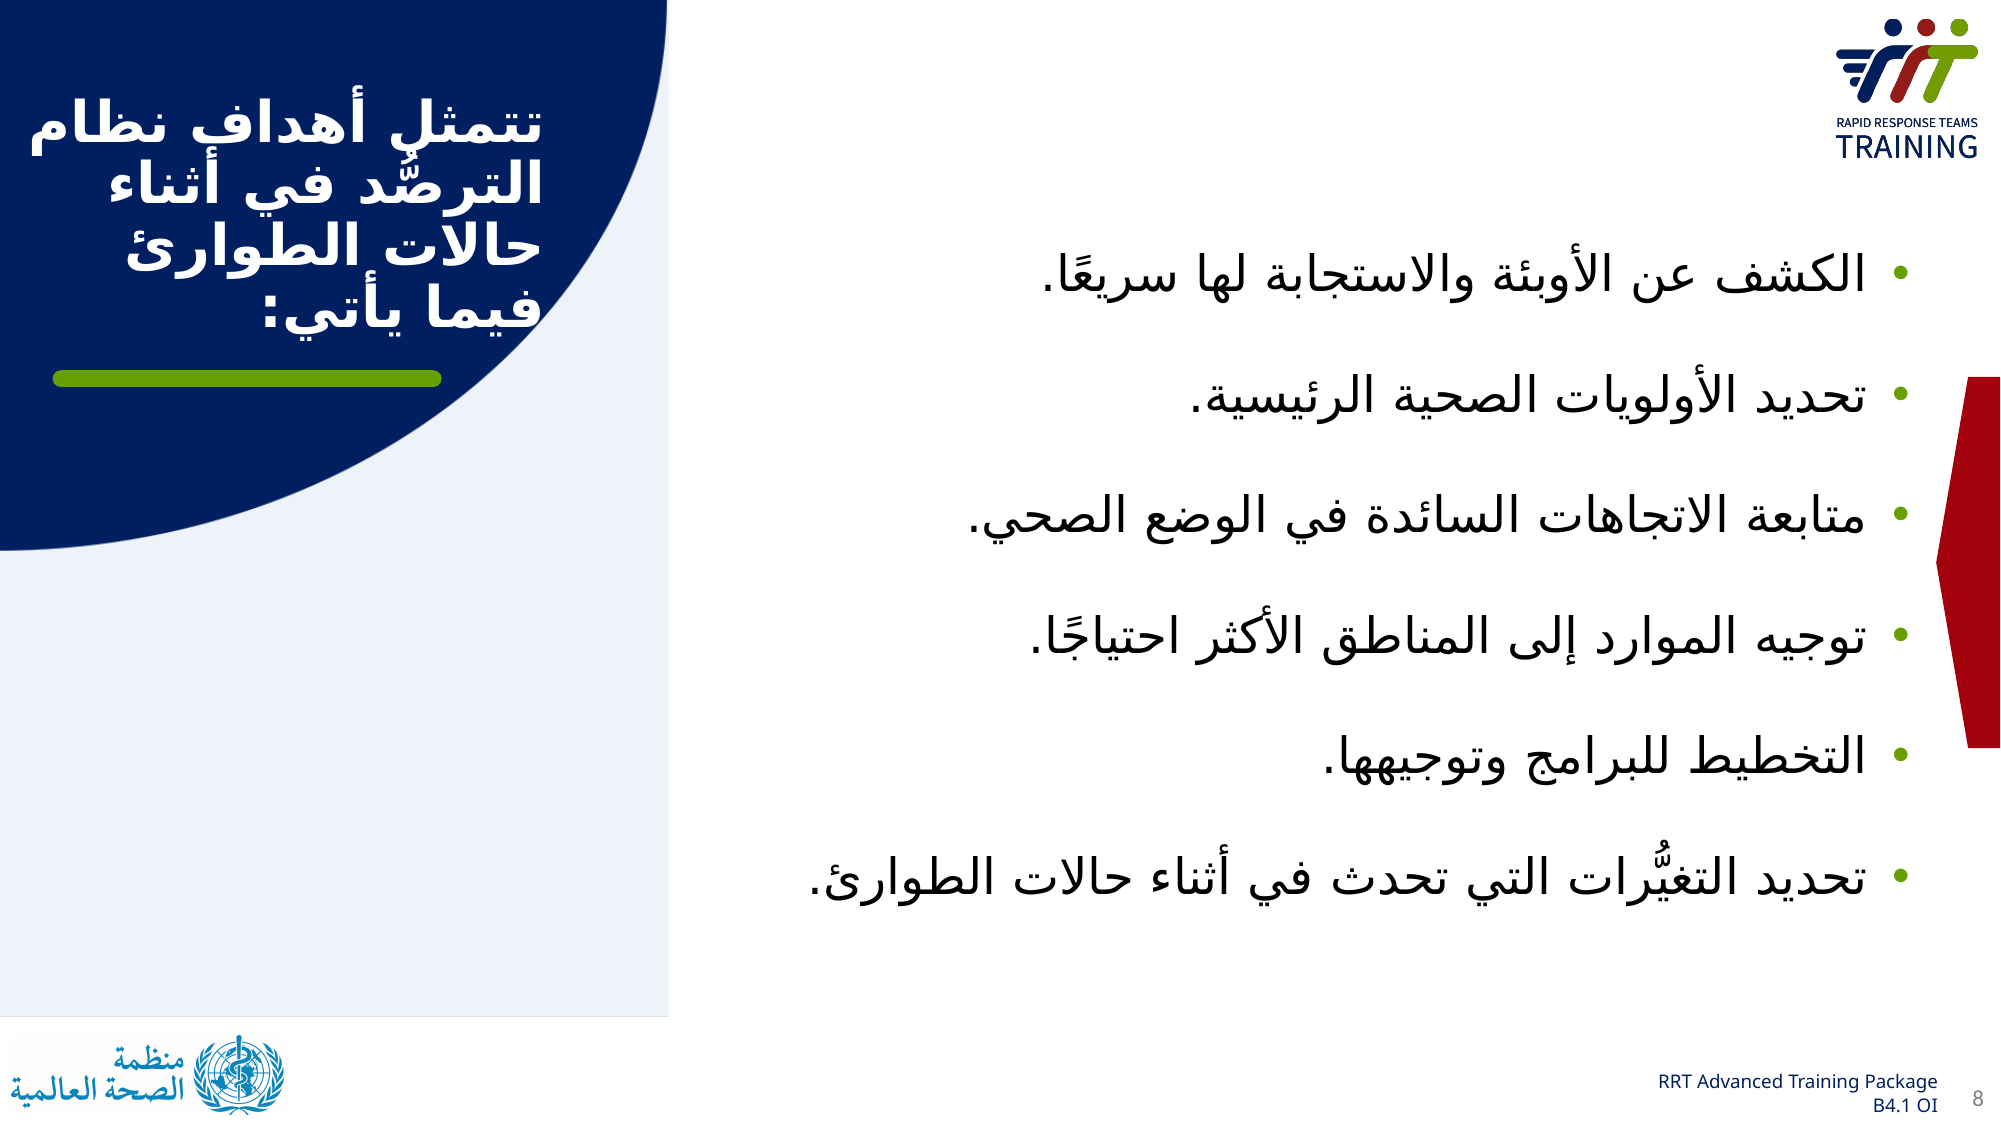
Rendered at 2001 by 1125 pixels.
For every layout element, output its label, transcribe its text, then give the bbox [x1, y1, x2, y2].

title تتمثل أهداف نظام الترصُّد في أثناء حالات الطوارئ فيما يأتي: [17, 62, 554, 371]
text_box [52, 370, 442, 388]
list الكشف عن الأوبئة والاستجابة لها سريعًا. تحديد الأولويات الصحية الرئيسية. متابعة الاتجاهات السائدة في الوضع الصحي. توجيه الموارد إلى المناطق الأكثر احتياجًا. التخطيط للبرامج وتوجيهها. تحديد التغيُّرات التي تحدث في أثناء حالات الطوارئ. [681, 240, 1918, 1015]
picture [11, 1035, 284, 1115]
picture [1835, 19, 1978, 167]
picture [241, 1050, 247, 1059]
picture [0, 0, 669, 1018]
